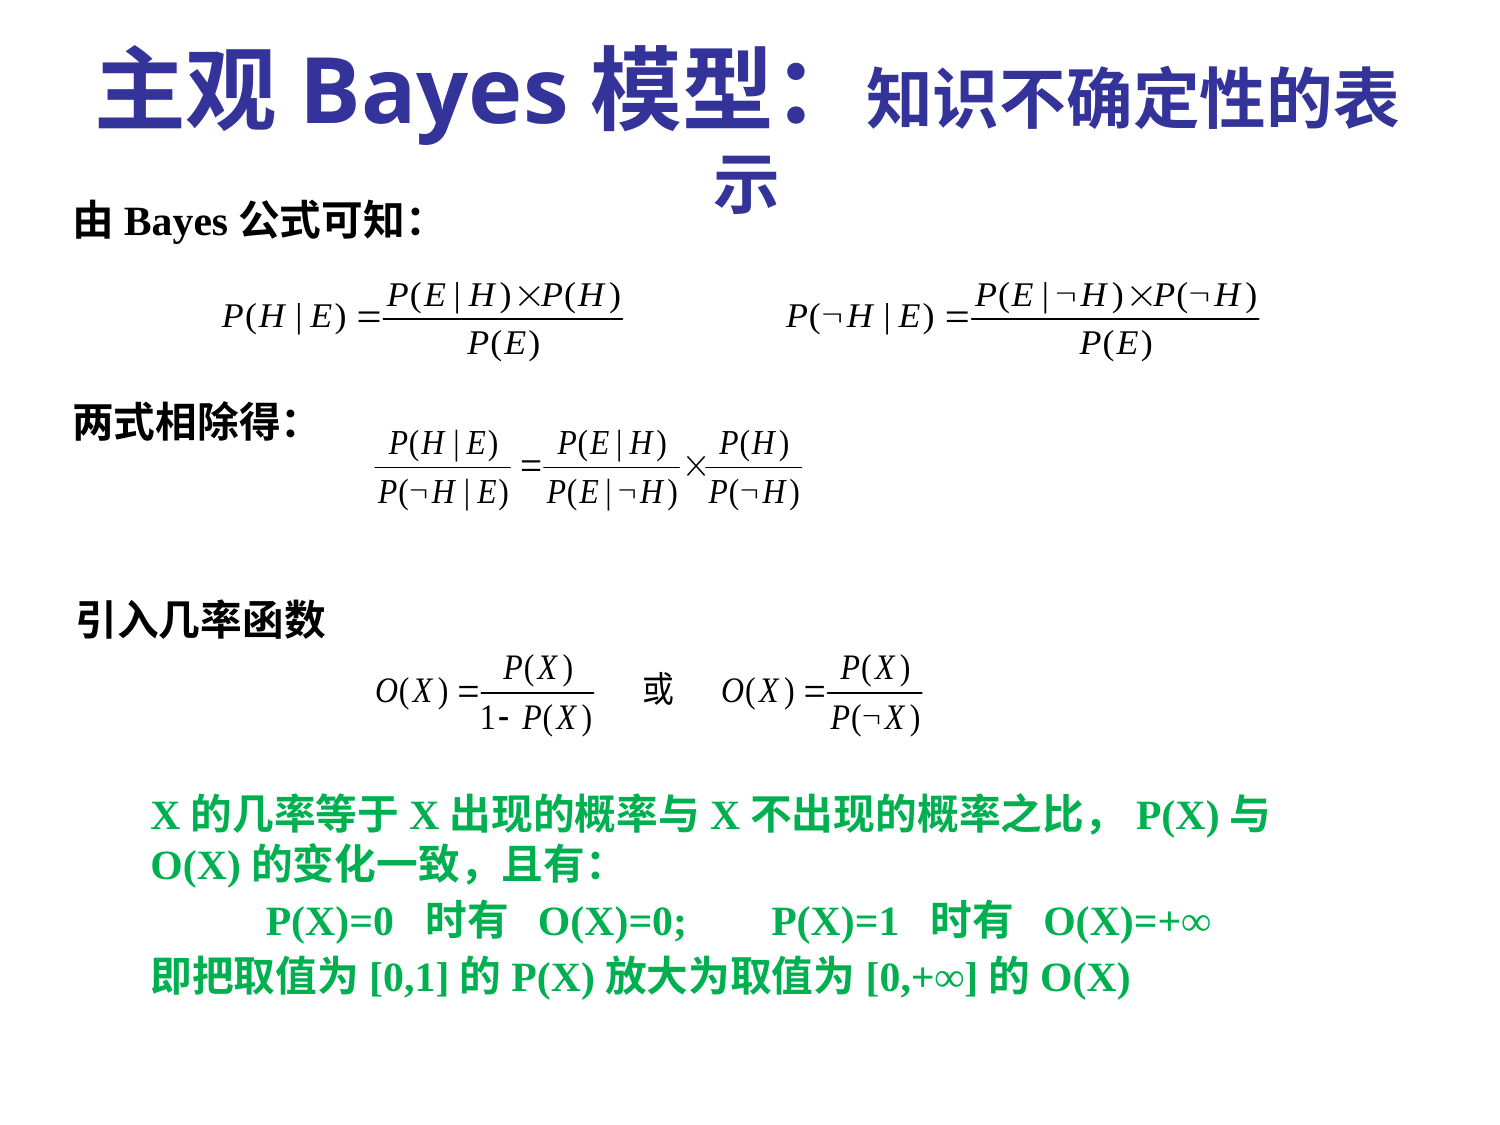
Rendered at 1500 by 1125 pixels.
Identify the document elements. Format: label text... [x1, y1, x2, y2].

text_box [215, 272, 632, 369]
text_box 由Bayes公式可知： [57, 177, 1393, 253]
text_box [370, 644, 1079, 745]
text_box 引入几率函数 X的几率等于X出现的概率与X不出现的概率之比，P(X)与O(X)的变化一致，且有： P(X)=0 时有 O(X)=0; P(X)=1 时有 O(X)=+∞ 即把取值为[0,1]的P(X)放大为取值为[0,+∞]的O(X) [60, 586, 1347, 1008]
text_box 主观Bayes模型：知识不确定性的表示 [58, 24, 1436, 230]
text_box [779, 272, 1268, 369]
text_box 两式相除得： [57, 388, 371, 453]
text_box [369, 420, 808, 518]
